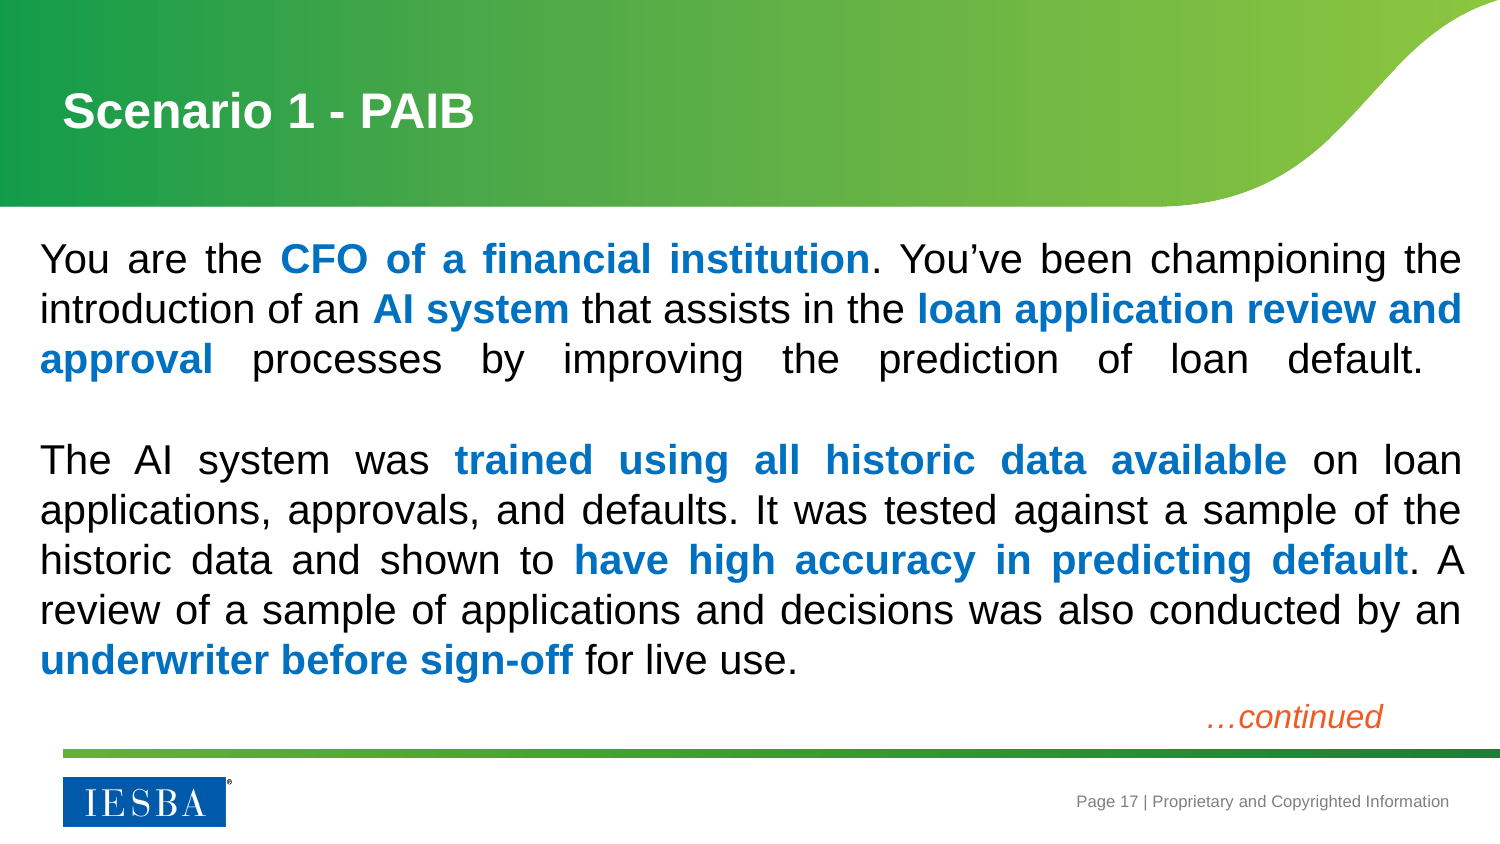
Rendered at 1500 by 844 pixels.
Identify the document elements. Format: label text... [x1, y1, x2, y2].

title Scenario 1 - PAIB [62, 75, 1300, 142]
text_box You are the CFO of a financial institution. You’ve been championing the introduction of an AI system that assists in the loan application review and approval processes by improving the prediction of loan default. The AI system was trained using all historic data available on loan applications, approvals, and defaults. It was tested against a sample of the historic data and shown to have high accuracy in predicting default. A review of a sample of applications and decisions was also conducted by an underwriter before sign-off for live use. …continued [24, 224, 1478, 745]
picture [63, 777, 232, 827]
picture [0, 0, 1500, 207]
